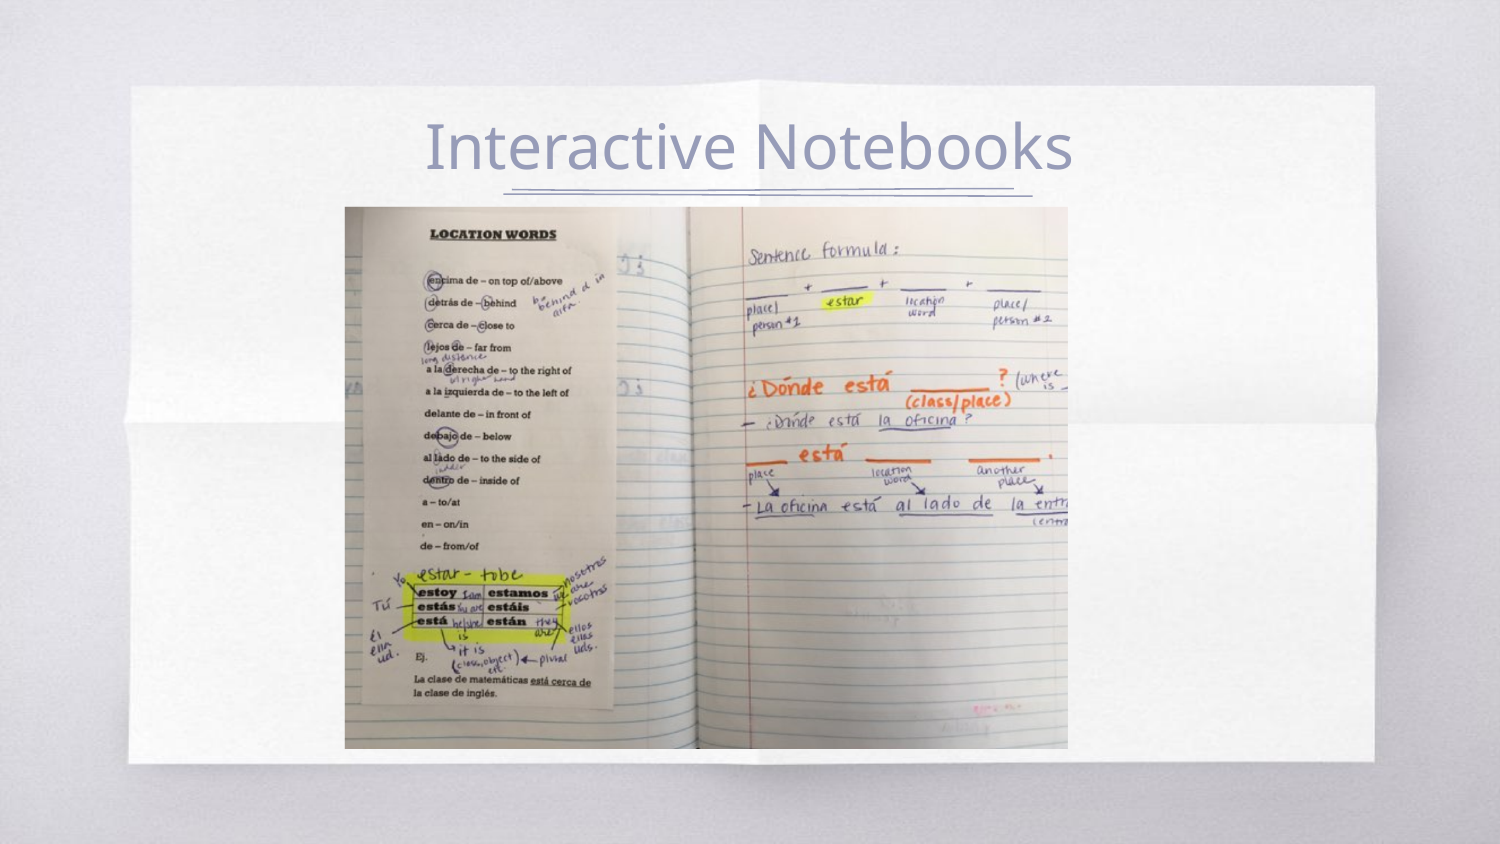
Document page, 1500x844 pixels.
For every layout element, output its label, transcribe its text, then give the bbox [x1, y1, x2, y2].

picture [0, 0, 1500, 844]
title Interactive Notebooks [168, 84, 1332, 197]
